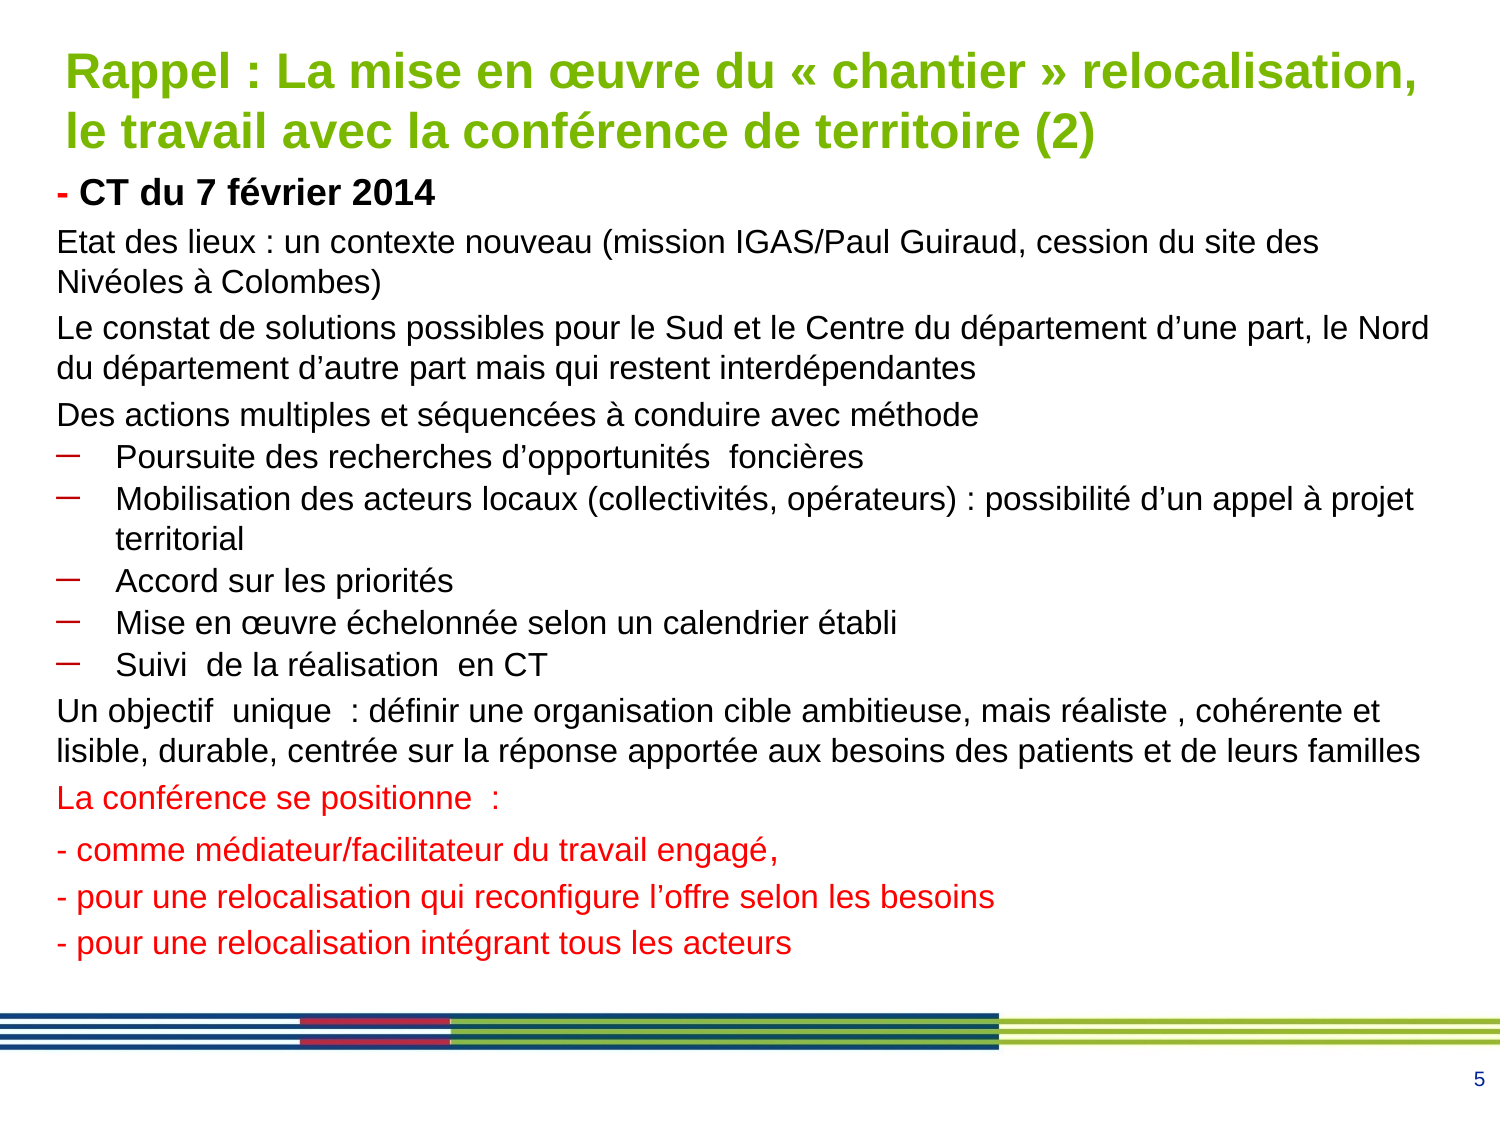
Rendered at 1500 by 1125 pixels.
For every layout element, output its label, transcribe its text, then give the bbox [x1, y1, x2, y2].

title Rappel : La mise en œuvre du « chantier » relocalisation, le travail avec la conférence de territoire (2) [50, 36, 1436, 160]
list - CT du 7 février 2014 Etat des lieux : un contexte nouveau (mission IGAS/Paul Guiraud, cession du site des Nivéoles à Colombes) Le constat de solutions possibles pour le Sud et le Centre du département d’une part, le Nord du département d’autre part mais qui restent interdépendantes Des actions multiples et séquencées à conduire avec méthode Poursuite des recherches d’opportunités foncières Mobilisation des acteurs locaux (collectivités, opérateurs) : possibilité d’un appel à projet territorial Accord sur les priorités Mise en œuvre échelonnée selon un calendrier établi Suivi de la réalisation en CT Un objectif unique : définir une organisation cible ambitieuse, mais réaliste , cohérente et lisible, durable, centrée sur la réponse apportée aux besoins des patients et de leurs familles La conférence se positionne : - comme médiateur/facilitateur du travail engagé, - pour une relocalisation qui reconfigure l’offre selon les besoins - pour une relocalisation intégrant tous les acteurs [41, 160, 1459, 988]
picture [0, 999, 1500, 1063]
